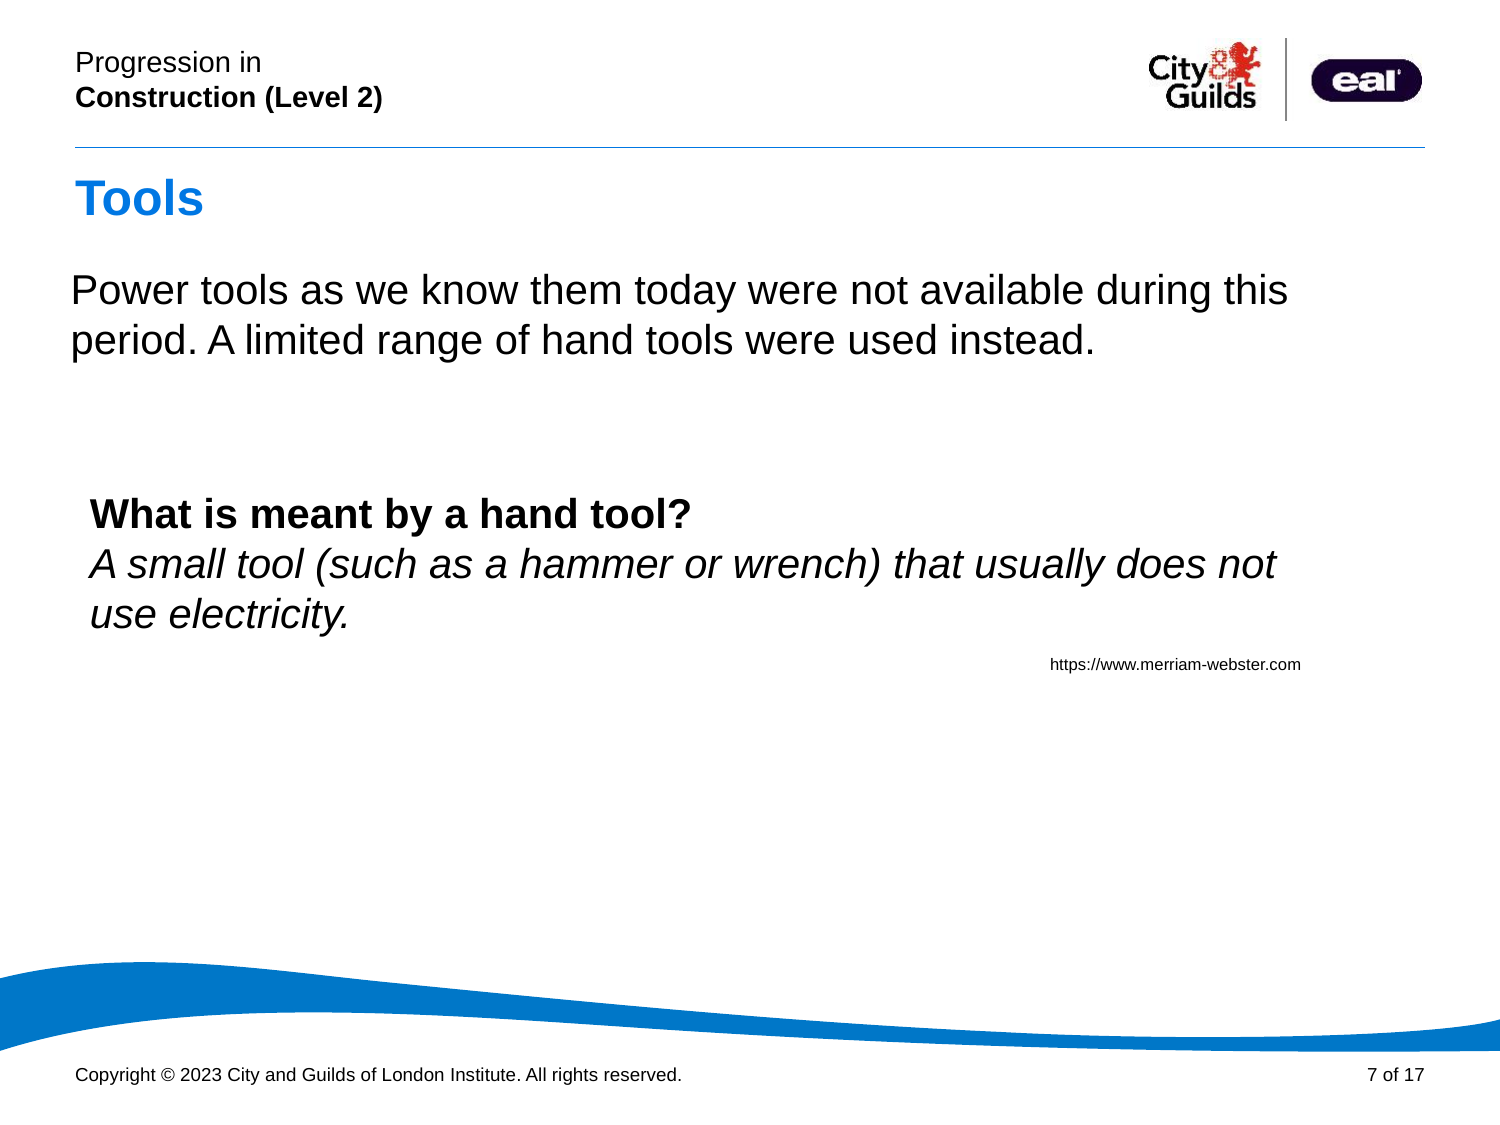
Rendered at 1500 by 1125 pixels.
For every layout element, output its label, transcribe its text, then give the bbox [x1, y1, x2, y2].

text_box https://www.merriam-webster.com [1035, 646, 1317, 682]
picture [1149, 38, 1422, 121]
text_box Power tools as we know them today were not available during this period. A limited range of hand tools were used instead. [55, 255, 1424, 371]
title Tools [74, 165, 1426, 229]
text_box What is meant by a hand tool? A small tool (such as a hammer or wrench) that usually does not use electricity. [74, 479, 1354, 645]
